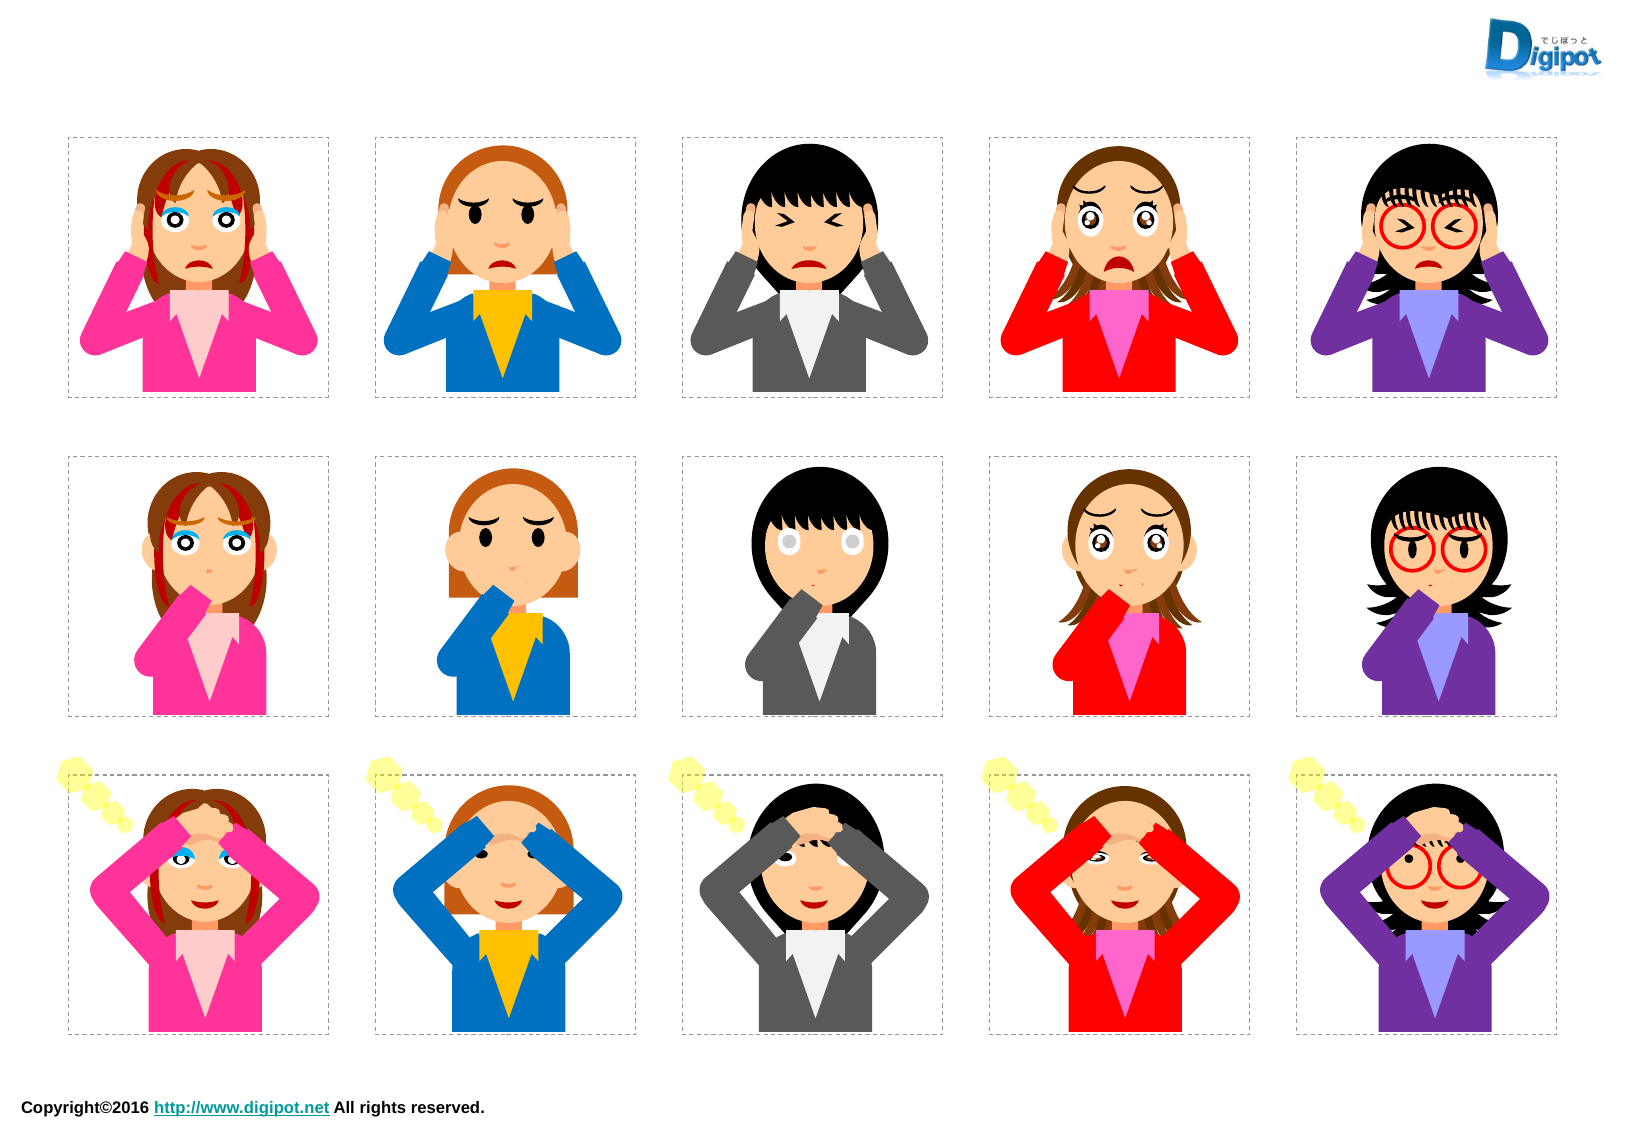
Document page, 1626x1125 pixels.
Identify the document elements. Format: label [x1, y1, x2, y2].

text_box [1036, 468, 1197, 716]
text_box [1311, 746, 1538, 1033]
picture [1485, 18, 1602, 82]
text_box [1277, 143, 1582, 393]
text_box [729, 466, 889, 716]
text_box [1003, 746, 1229, 1033]
text_box [388, 746, 611, 1033]
text_box [691, 746, 918, 1033]
text_box [118, 471, 277, 716]
text_box [657, 143, 962, 393]
text_box [79, 746, 308, 1033]
text_box [1346, 466, 1513, 716]
text_box [420, 468, 581, 716]
text_box [350, 145, 654, 393]
text_box [967, 145, 1272, 393]
text_box [46, 148, 346, 393]
